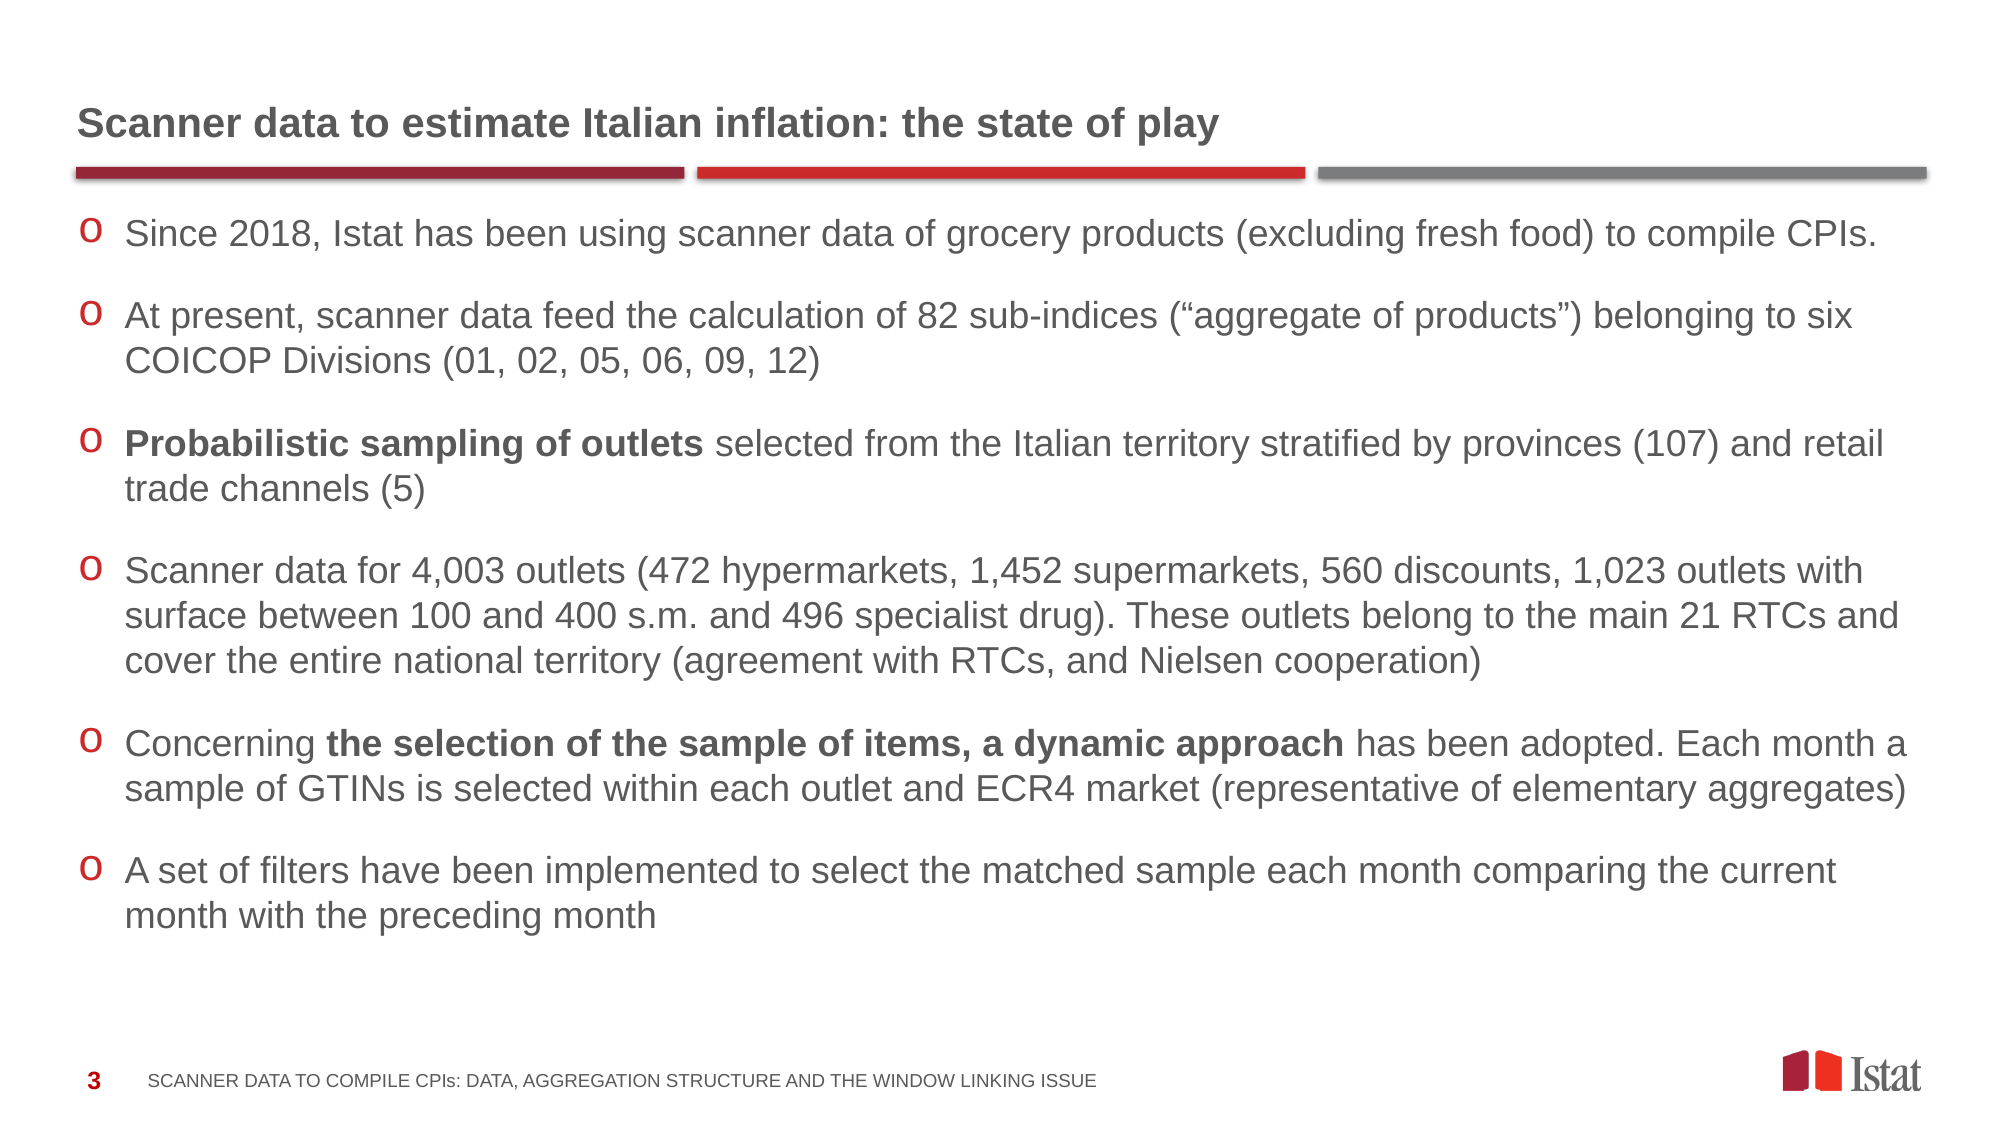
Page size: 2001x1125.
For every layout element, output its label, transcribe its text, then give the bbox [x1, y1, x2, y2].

title Scanner data to estimate Italian inflation: the state of play [76, 88, 1926, 146]
slide_number 3 [53, 1049, 136, 1110]
list Since 2018, Istat has been using scanner data of grocery products (excluding fresh food) to compile CPIs. At present, scanner data feed the calculation of 82 sub-indices (“aggregate of products”) belonging to six COICOP Divisions (01, 02, 05, 06, 09, 12) Probabilistic sampling of outlets selected from the Italian territory stratified by provinces (107) and retail trade channels (5) Scanner data for 4,003 outlets (472 hypermarkets, 1,452 supermarkets, 560 discounts, 1,023 outlets with surface between 100 and 400 s.m. and 496 specialist drug). These outlets belong to the main 21 RTCs and cover the entire national territory (agreement with RTCs, and Nielsen cooperation) Concerning the selection of the sample of items, a dynamic approach has been adopted. Each month a sample of GTINs is selected within each outlet and ECR4 market (representative of elementary aggregates) A set of filters have been implemented to select the matched sample each month comparing the current month with the preceding month [77, 208, 1926, 817]
footer Scanner data to compile CPIs: Data, Aggregation structure and the Window Linking issue [147, 1048, 1730, 1092]
